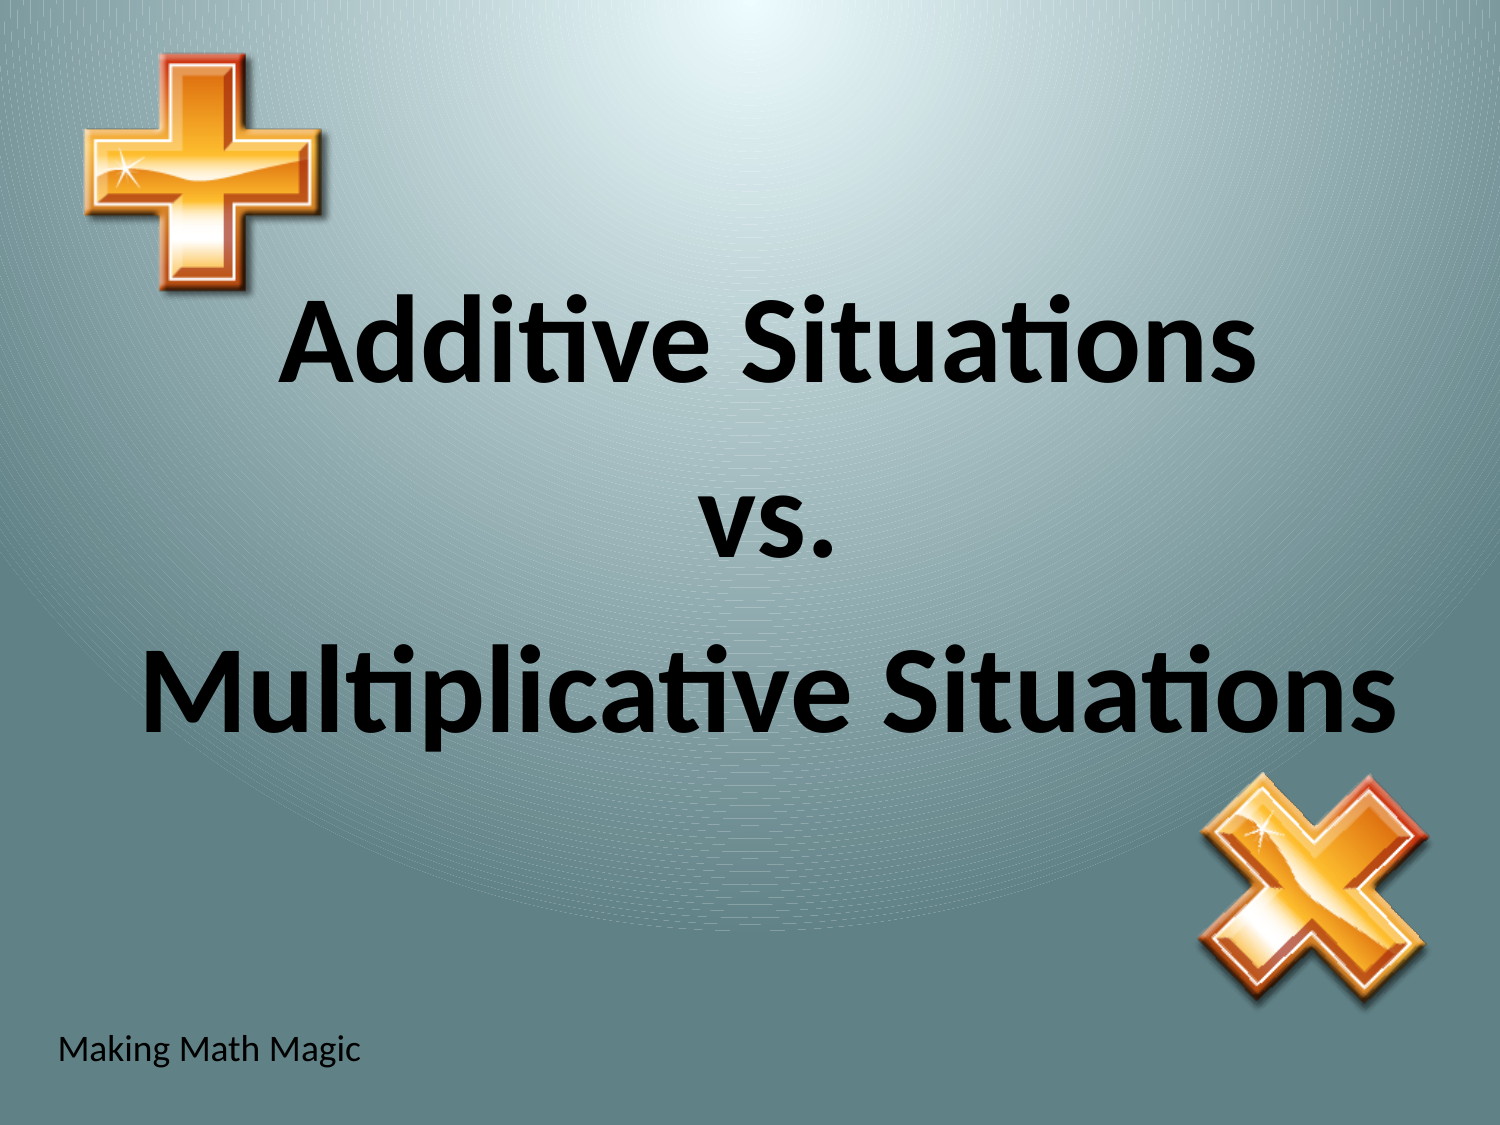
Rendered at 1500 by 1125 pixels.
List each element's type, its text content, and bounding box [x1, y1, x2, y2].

picture [74, 43, 338, 307]
list Additive Situations vs. Multiplicative Situations [74, 249, 1463, 993]
text_box Making Math Magic [42, 1016, 531, 1077]
picture [1130, 707, 1500, 1077]
